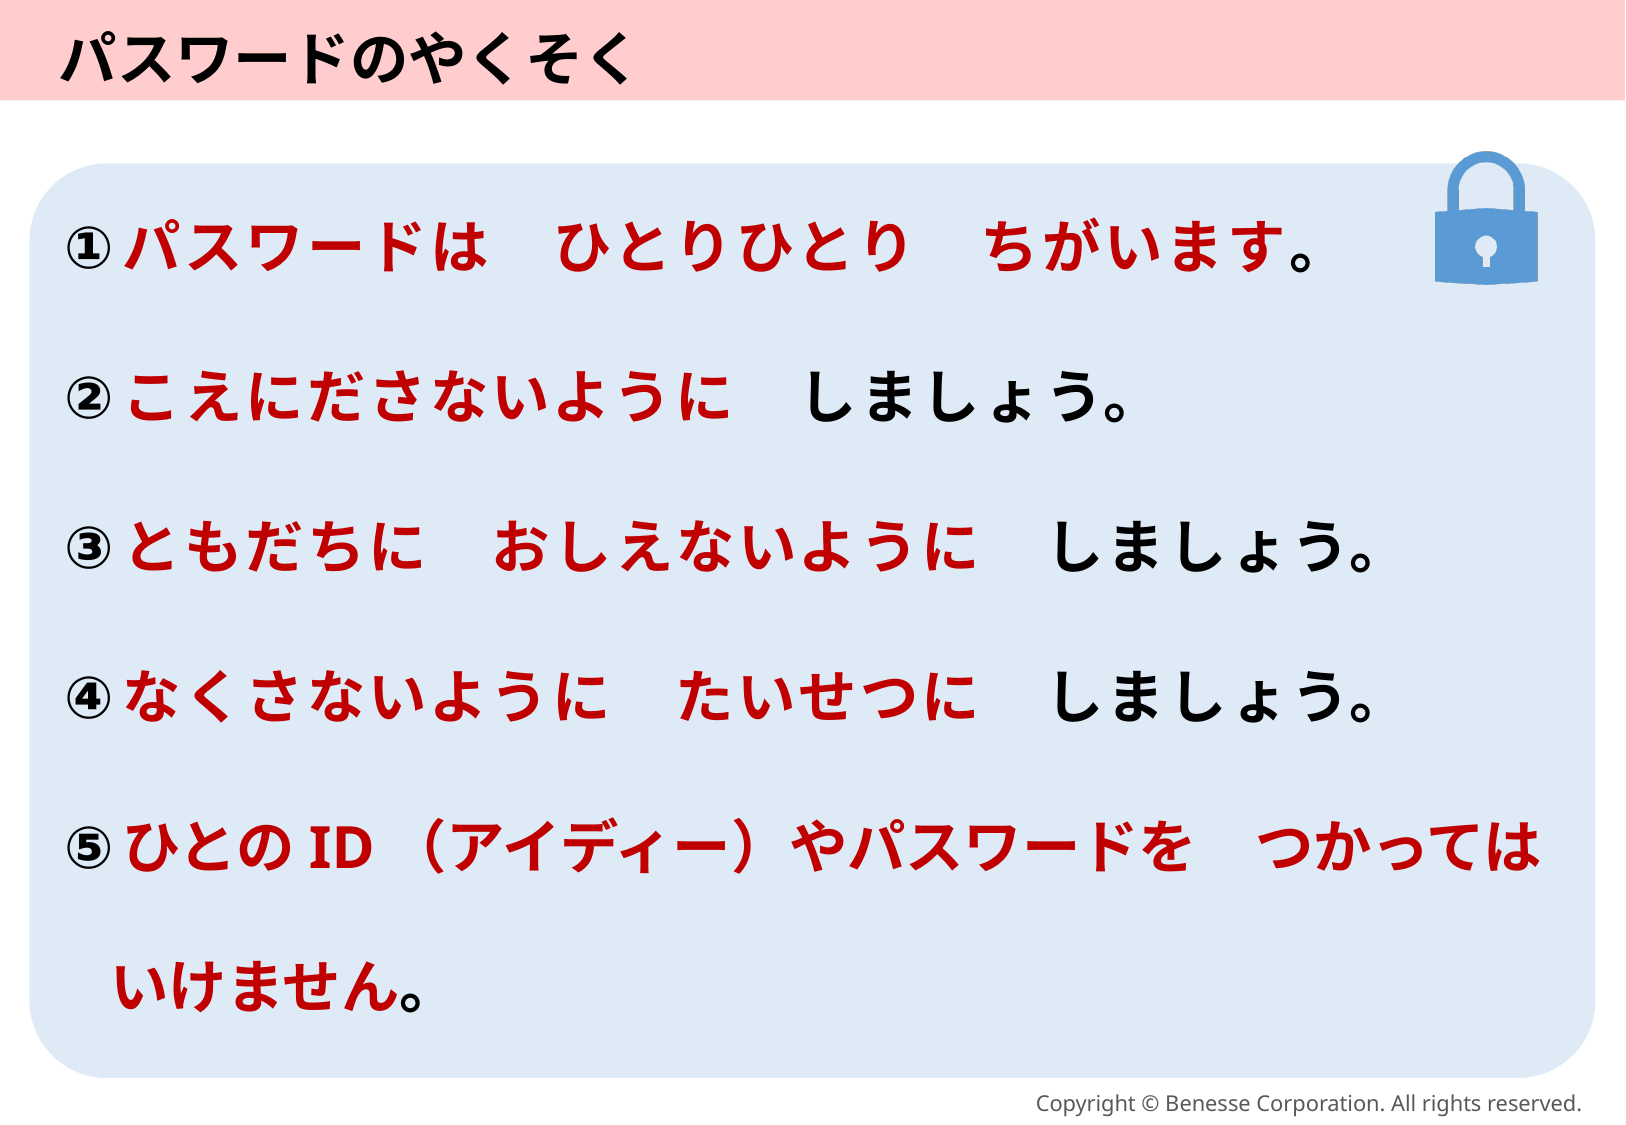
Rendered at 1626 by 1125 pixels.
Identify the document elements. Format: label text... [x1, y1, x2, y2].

picture [1398, 130, 1574, 306]
text_box パスワードは ひとりひとり ちがいます。 こえにださないように しましょう。 ともだちに おしえないように しましょう。 なくさないように たいせつに しましょう。 ひとのID（アイディー）やパスワードを つかってはいけません。 [29, 163, 1596, 1078]
title パスワードのやくそく [0, 0, 1625, 101]
